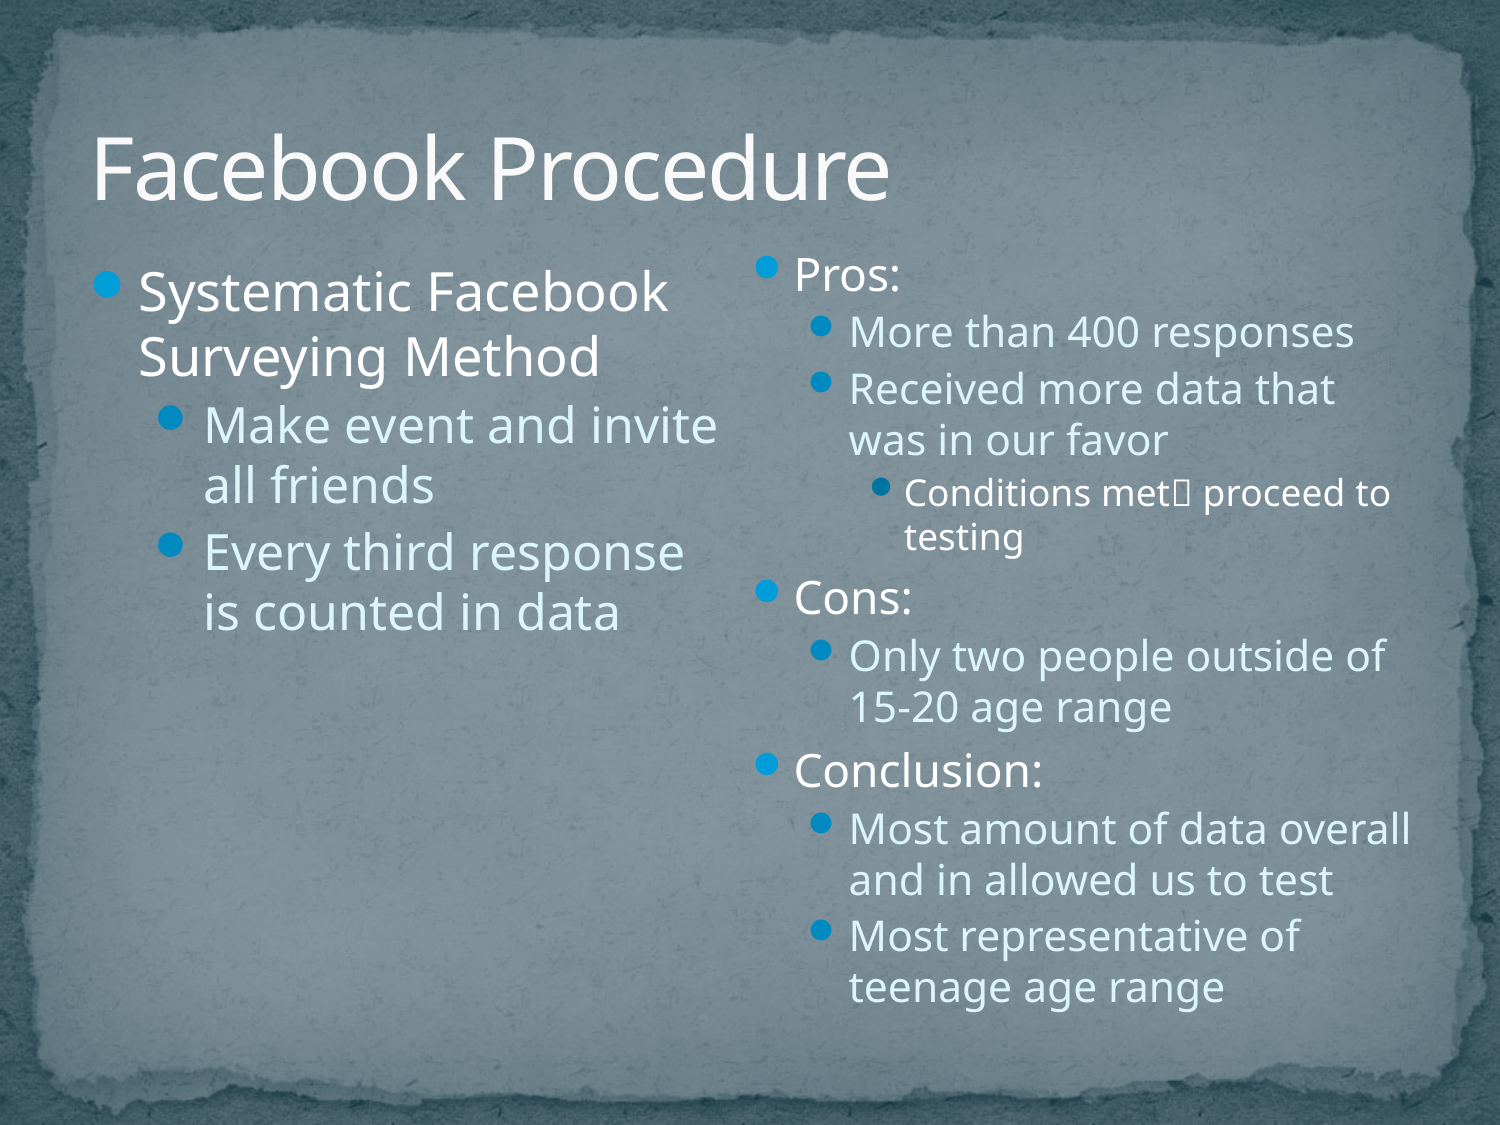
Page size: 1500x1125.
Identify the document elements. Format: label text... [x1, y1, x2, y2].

list Pros: More than 400 responses Received more data that was in our favor Conditions met proceed to testing Cons: Only two people outside of 15-20 age range Conclusion: Most amount of data overall and in allowed us to test Most representative of teenage age range [737, 237, 1429, 1063]
title Facebook Procedure [74, 24, 1425, 225]
list Systematic Facebook Surveying Method Make event and invite all friends Every third response is counted in data [75, 249, 737, 1000]
